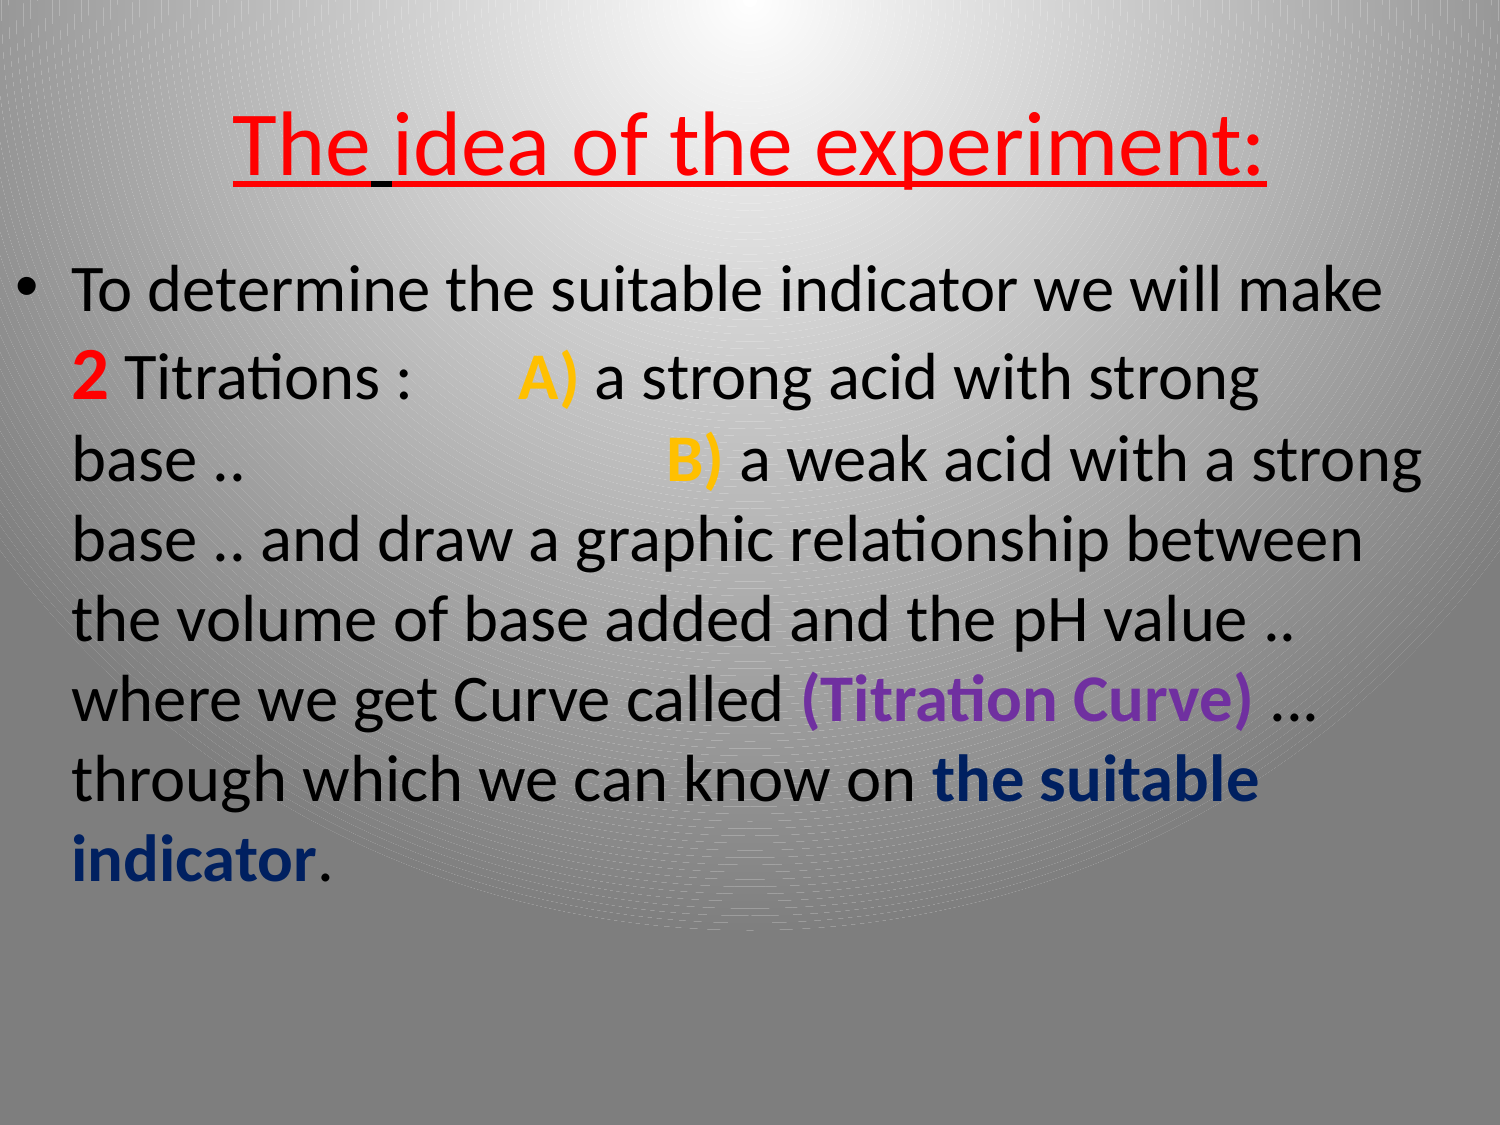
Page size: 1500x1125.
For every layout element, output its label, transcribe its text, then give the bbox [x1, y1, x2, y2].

list To determine the suitable indicator we will make 2 Titrations : A) a strong acid with strong base .. B) a weak acid with a strong base .. and draw a graphic relationship between the volume of base added and the pH value .. where we get Curve called (Titration Curve) ... through which we can know on the suitable indicator. [0, 237, 1463, 1075]
title The idea of ​​the experiment: [75, 45, 1425, 233]
